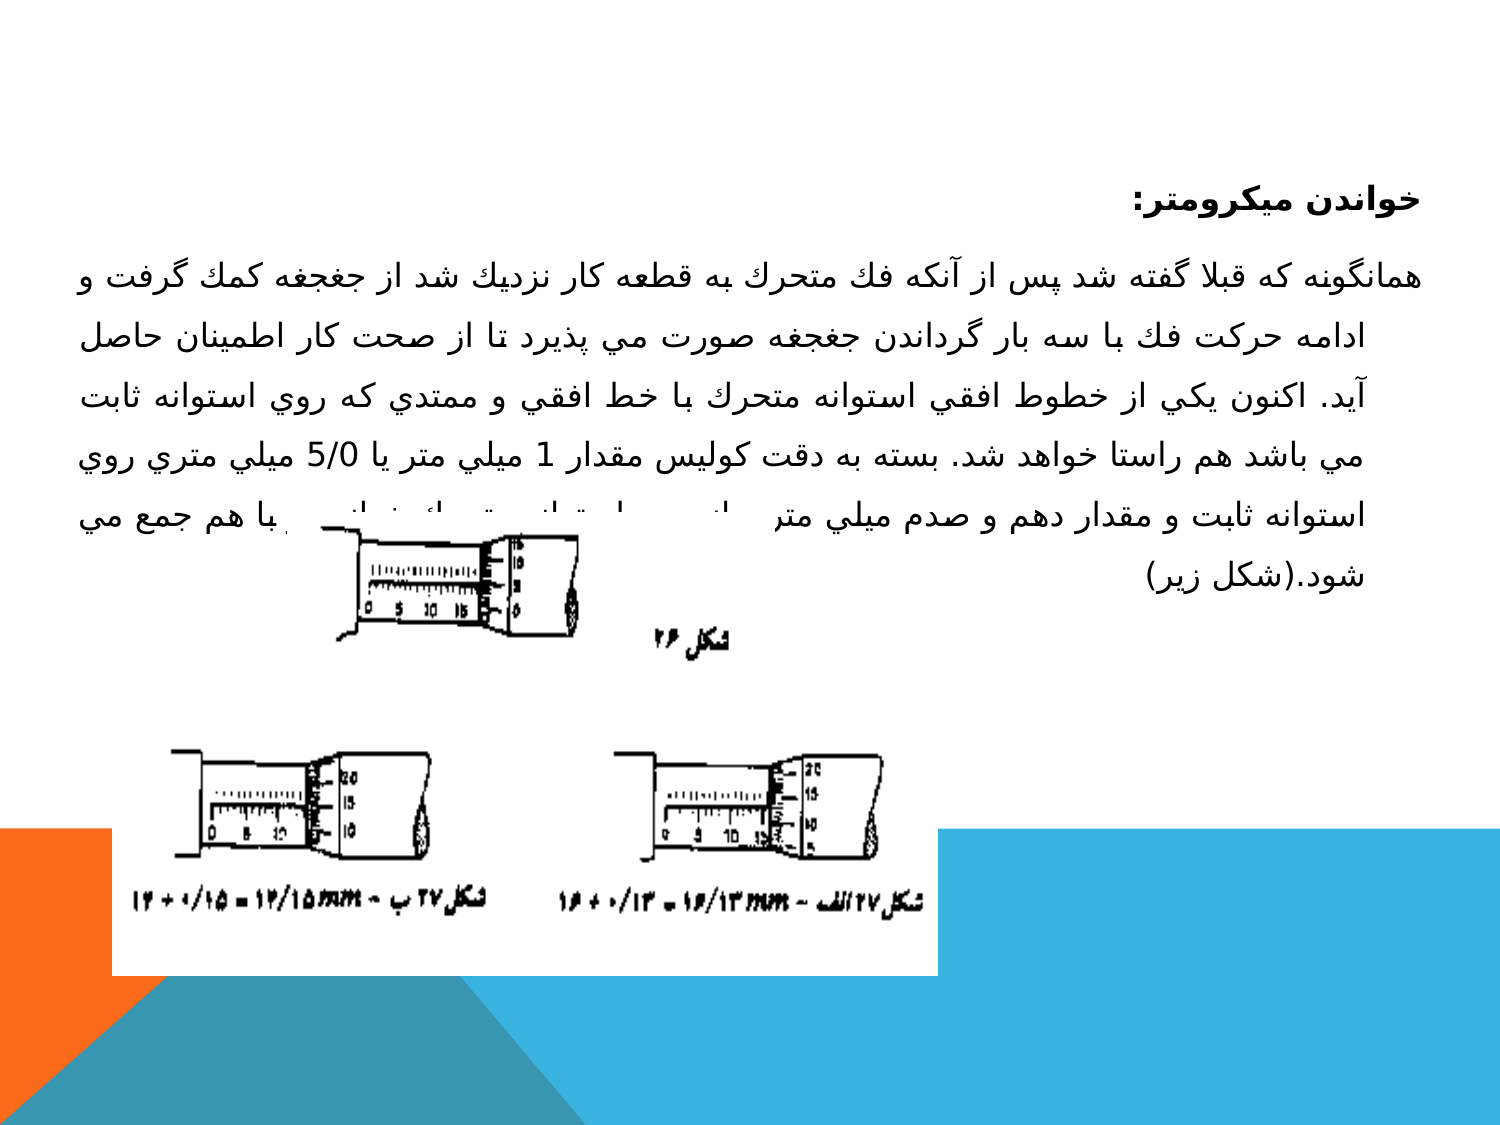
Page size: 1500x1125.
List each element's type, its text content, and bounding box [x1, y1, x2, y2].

list خواندن ميكرومتر: همانگونه كه قبلا گفته شد پس از آنكه فك متحرك به قطعه كار نزديك شد از جغجغه كمك گرفت و ادامه حركت فك با سه بار گرداندن جغجغه صورت مي پذيرد تا از صحت كار اطمينان حاصل آيد. اكنون يكي از خطوط افقي استوانه متحرك با خط افقي و ممتدي كه روي استوانه ثابت مي باشد هم راستا خواهد شد. بسته به دقت كوليس مقدار 1 ميلي متر يا 5/0 ميلي متري روي استوانه ثابت و مقدار دهم و صدم ميلي متري از روي استوانه متحرك خوانده و با هم جمع مي شود.(شكل زير) [62, 149, 1438, 800]
picture [112, 512, 938, 976]
